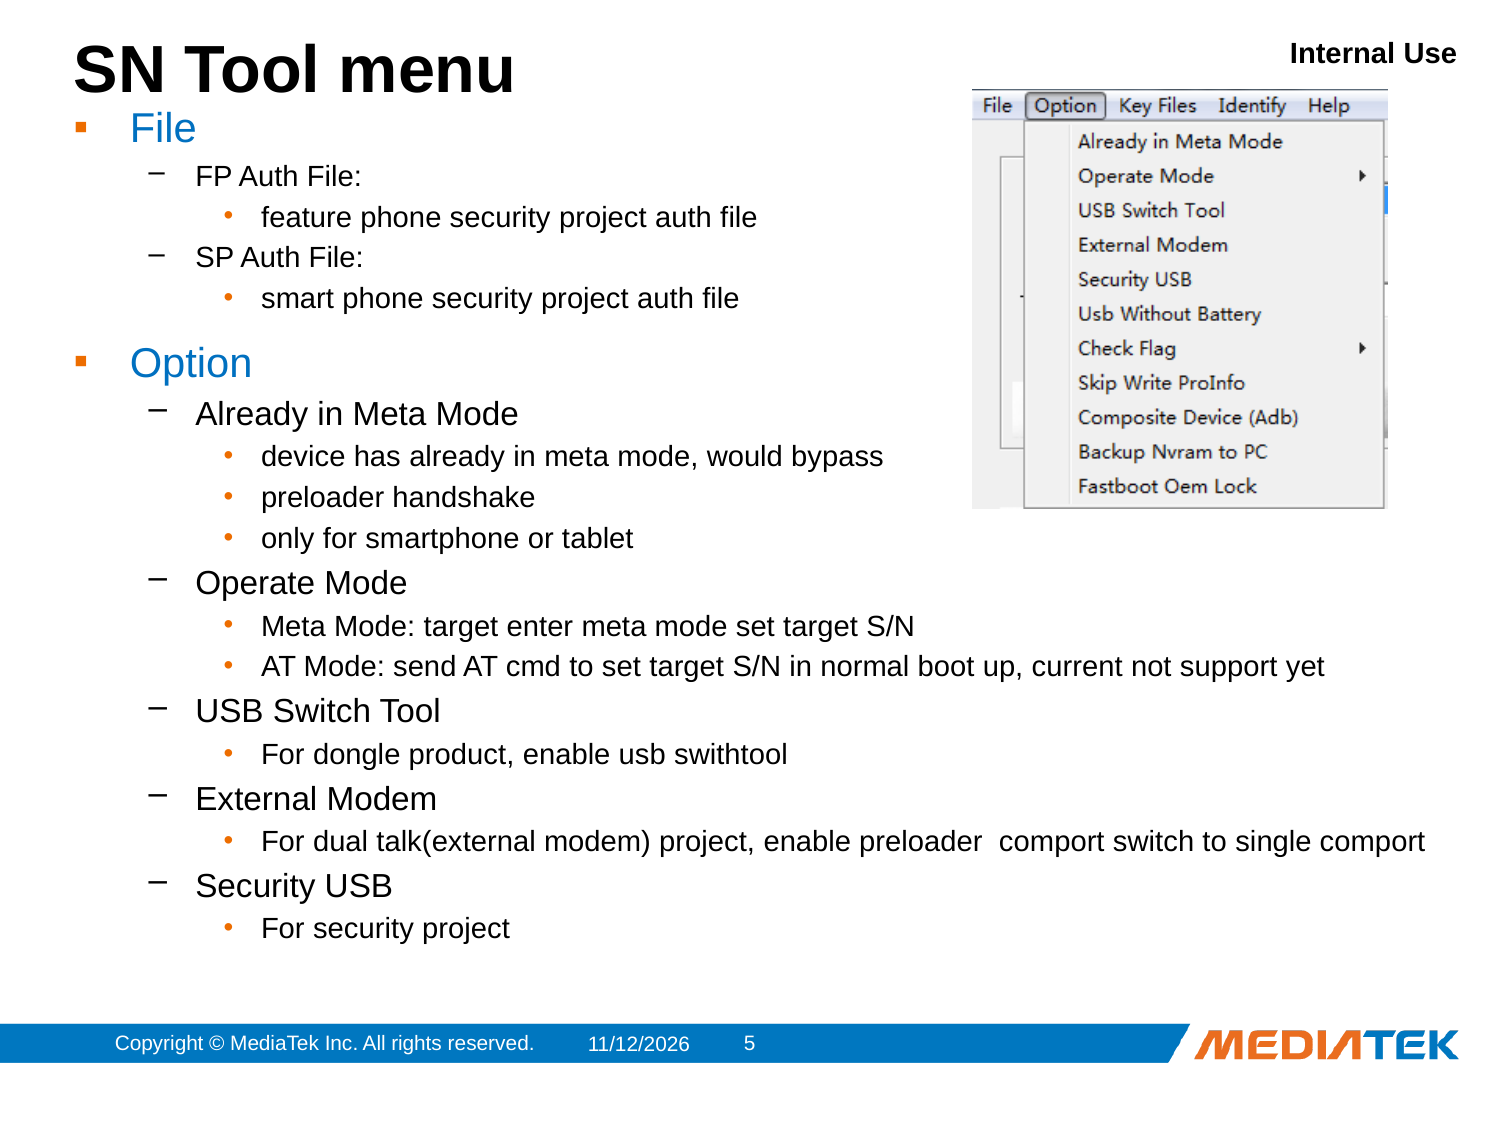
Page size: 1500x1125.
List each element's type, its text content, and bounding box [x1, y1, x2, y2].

picture [0, 1023, 99, 1063]
title SN Tool menu [58, 11, 1381, 93]
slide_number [573, 1022, 711, 1090]
footer Copyright © MediaTek Inc. All rights reserved. [99, 1022, 573, 1090]
slide_number 4 [711, 1022, 789, 1090]
list File FP Auth File: feature phone security project auth file SP Auth File: smart phone security project auth file Option Already in Meta Mode device has already in meta mode, would bypass preloader handshake only for smartphone or tablet Operate Mode Meta Mode: target enter meta mode set target S/N AT Mode: send AT cmd to set target S/N in normal boot up, current not support yet USB Switch Tool For dongle product, enable usb swithtool External Modem For dual talk(external modem) project, enable preloader comport switch to single comport Security USB For security project [58, 93, 1466, 1020]
picture [789, 1023, 1459, 1063]
picture [971, 89, 1389, 509]
